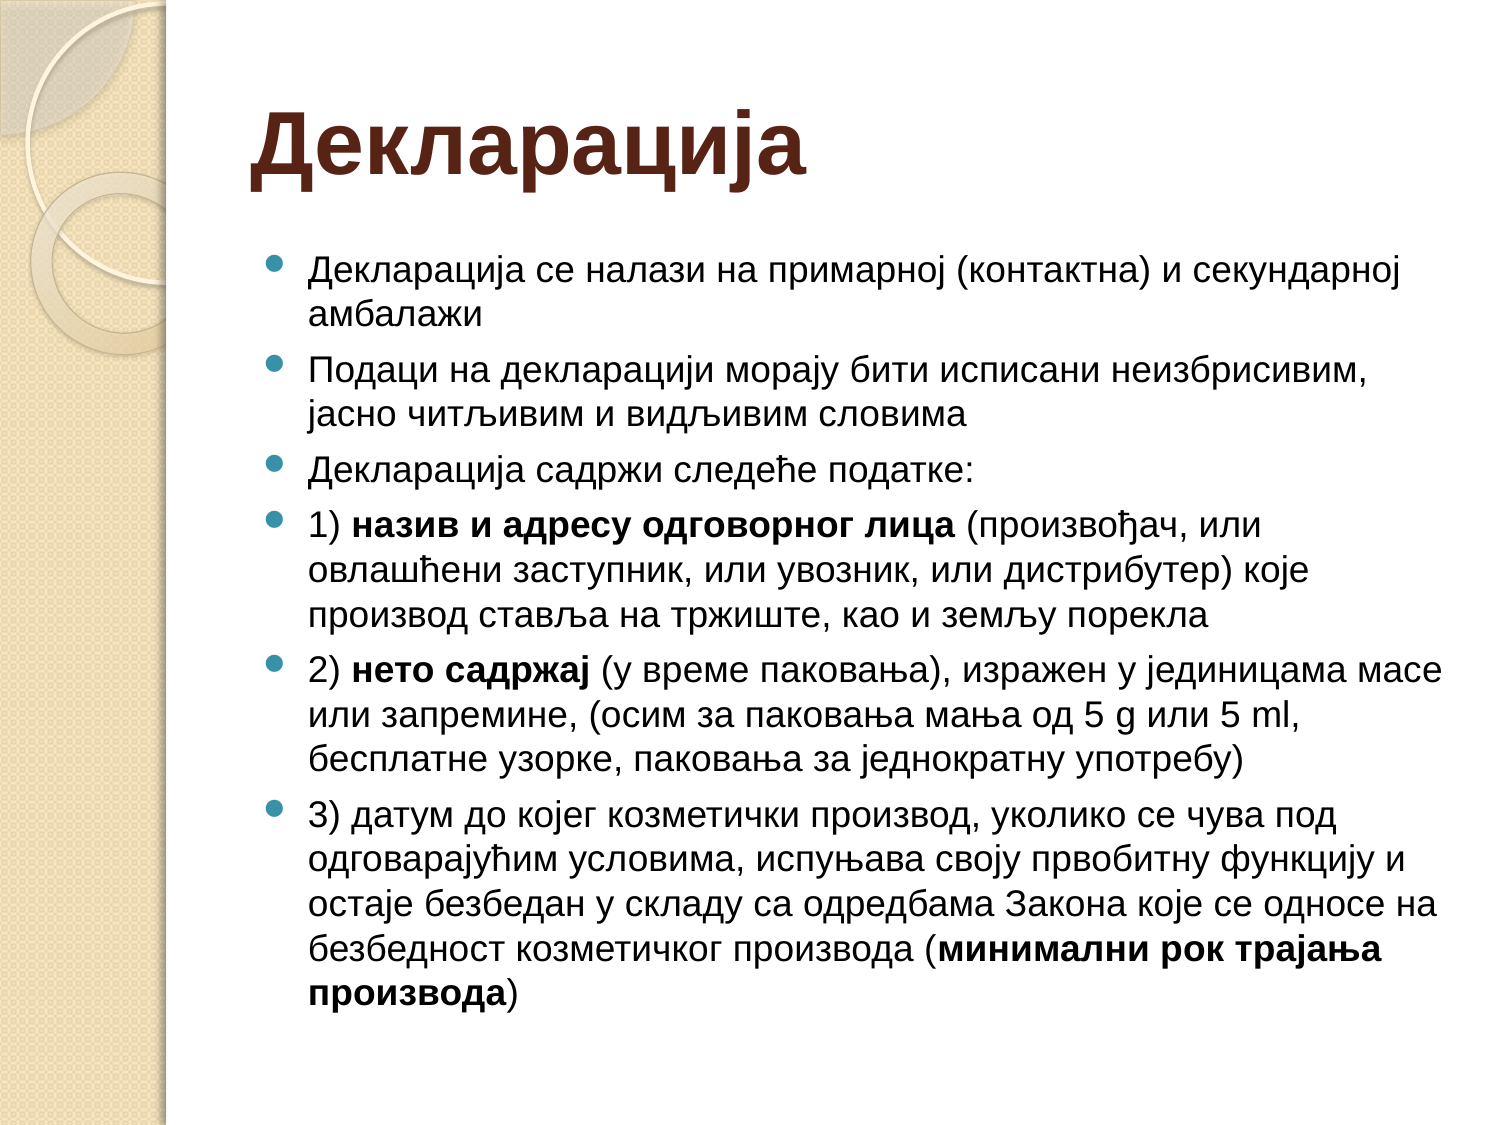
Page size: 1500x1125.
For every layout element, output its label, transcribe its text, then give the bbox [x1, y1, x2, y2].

list Декларација се налази на примарној (контактна) и секундарној амбалажи Подаци на декларацији морају бити исписани неизбрисивим, јасно читљивим и видљивим словима Декларација садржи следеће податке: 1) назив и адресу одговорног лица (произвођач, или овлашћени заступник, или увозник, или дистрибутер) које производ ставља на тржиште, као и земљу порекла 2) нето садржај (у време паковања), изражен у јединицама масе или запремине, (осим за паковања мања од 5 g или 5 ml, бесплатне узорке, паковања за једнократну употребу) 3) датум до којег козметички производ, уколико се чува под одговарајућим условима, испуњава своју првобитну функцију и остаје безбедан у складу са одредбама Закона које се односе на безбедност козметичког производа (минимални рок трајања производа) [235, 237, 1466, 1025]
title Декларација [235, 45, 1466, 233]
